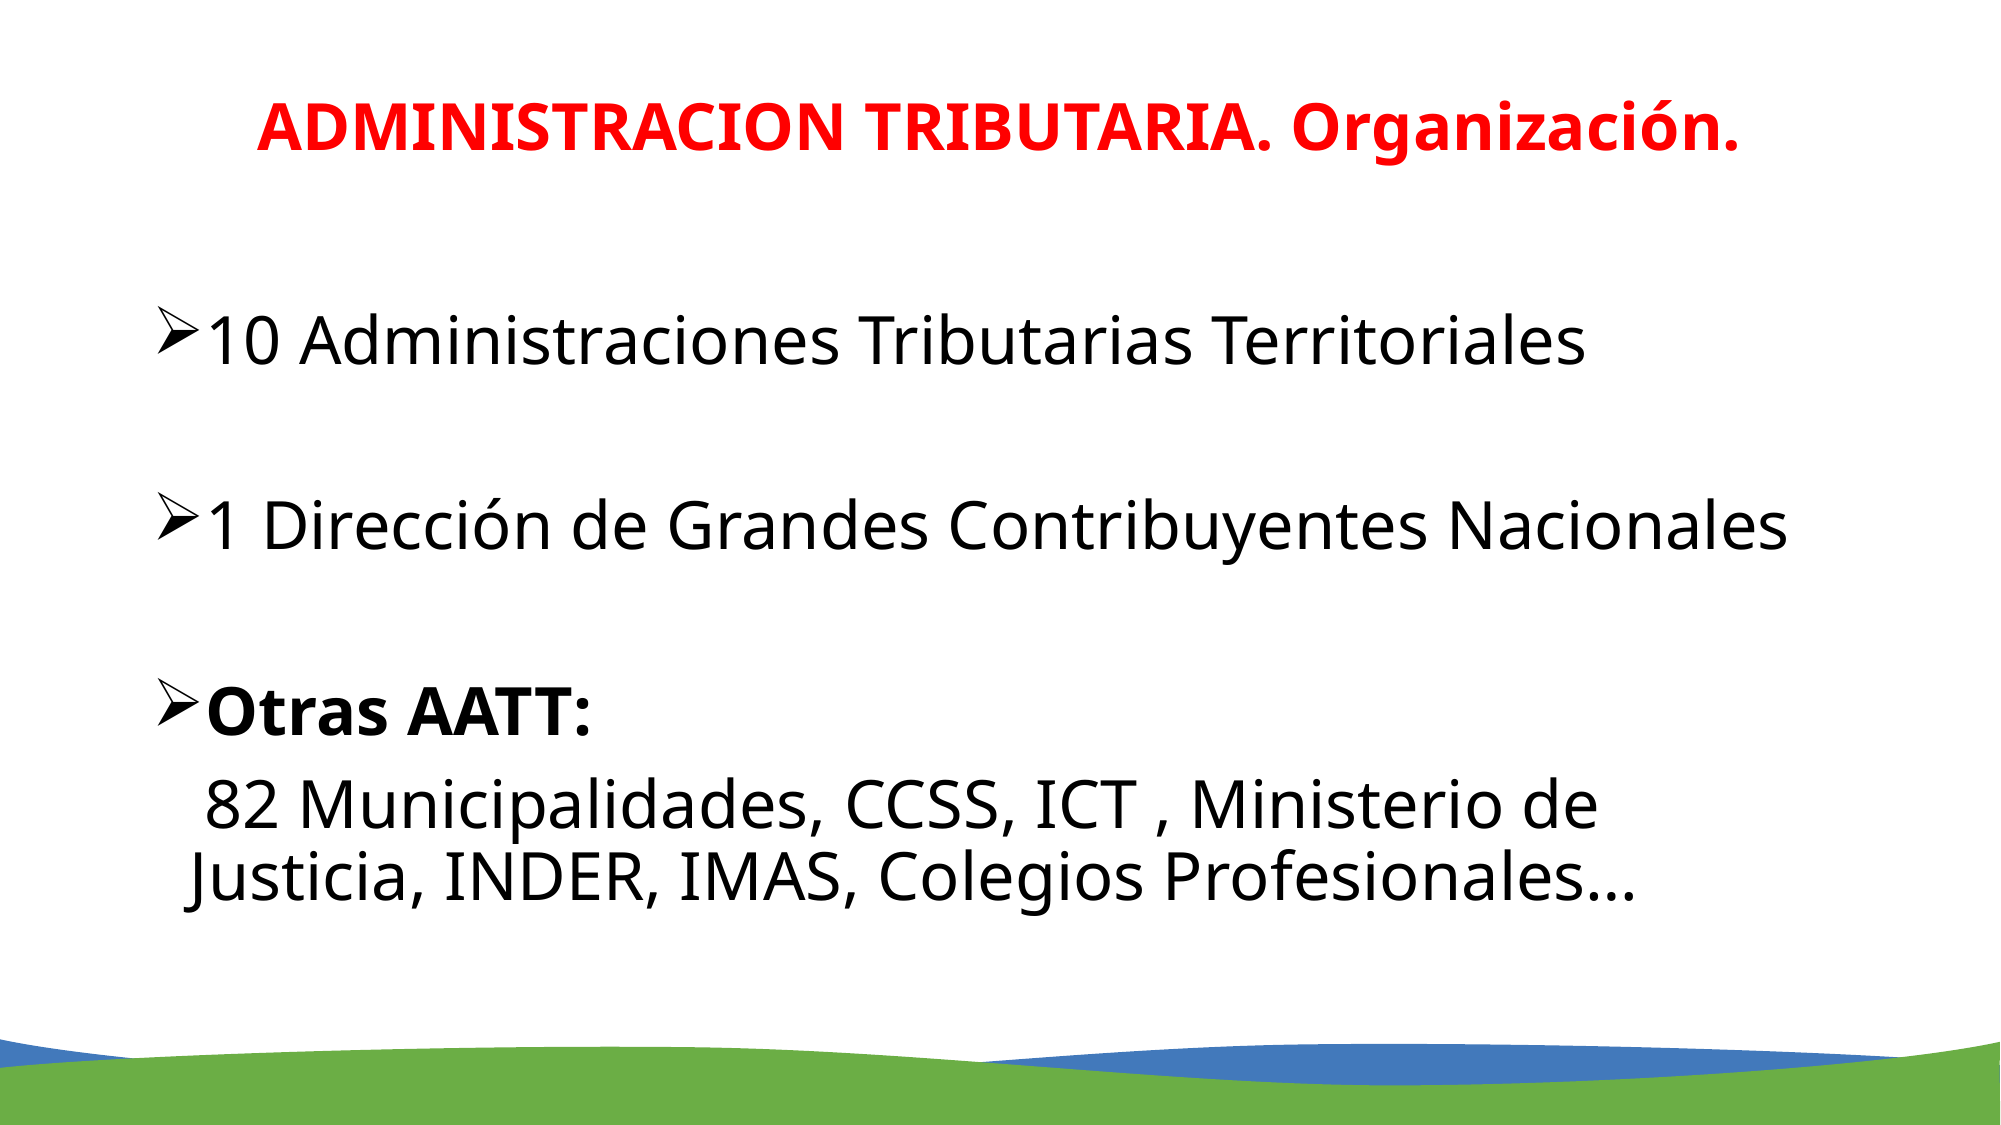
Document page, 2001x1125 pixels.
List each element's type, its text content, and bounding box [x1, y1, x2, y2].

list 10 Administraciones Tributarias Territoriales 1 Dirección de Grandes Contribuyentes Nacionales Otras AATT: 82 Municipalidades, CCSS, ICT , Ministerio de Justicia, INDER, IMAS, Colegios Profesionales… [137, 299, 1863, 1014]
title ADMINISTRACION TRIBUTARIA. Organización. [137, 59, 1863, 200]
